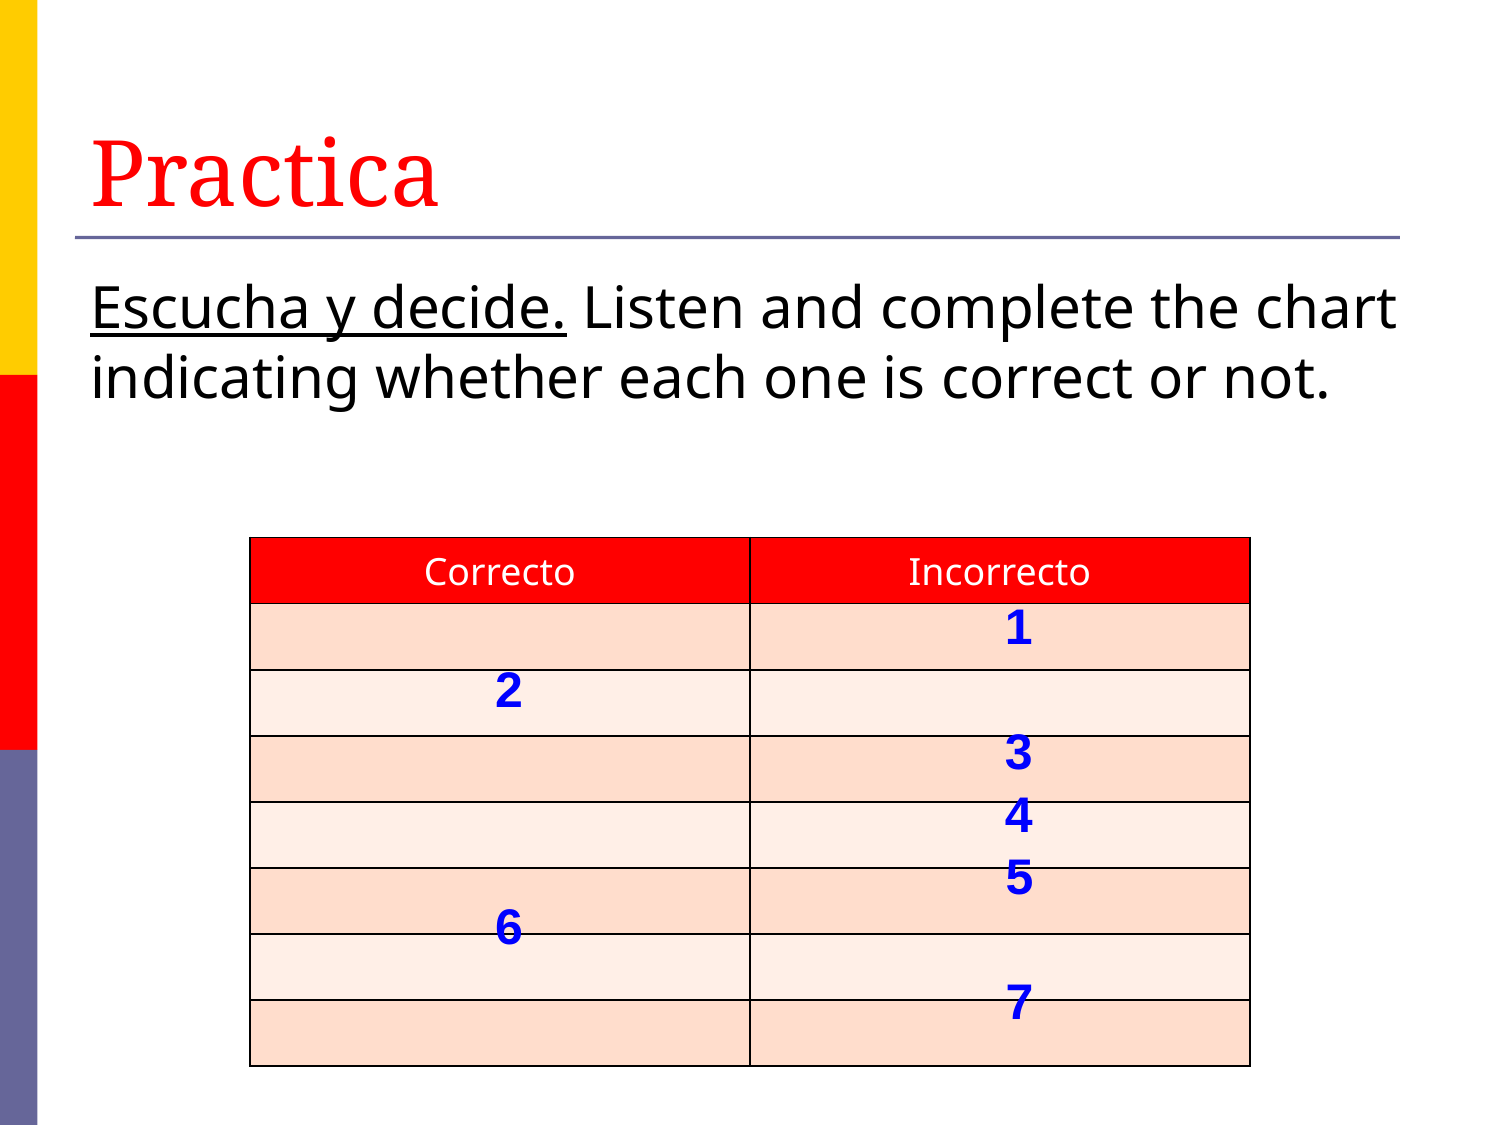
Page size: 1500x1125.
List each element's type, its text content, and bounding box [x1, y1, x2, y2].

table_cell [251, 671, 749, 735]
text_box 4 [874, 774, 1163, 850]
table_cell [751, 803, 875, 867]
table_cell [751, 869, 1249, 933]
list Escucha y decide. Listen and complete the chart indicating whether each one is correct or not. [75, 262, 1425, 1006]
table_cell [751, 737, 874, 801]
table_cell [251, 604, 749, 669]
text_box 7 [875, 962, 1164, 1037]
text_box 6 [365, 887, 653, 963]
table_cell [1163, 803, 1249, 867]
text_box 5 [875, 837, 1164, 913]
table_cell [751, 604, 1249, 669]
title Practica [75, 45, 1425, 233]
table_cell [1163, 737, 1249, 801]
table_cell [251, 737, 749, 801]
table_header Incorrecto [751, 538, 1249, 603]
table_cell [251, 803, 749, 867]
text_box 3 [874, 712, 1163, 774]
table_cell [751, 671, 1249, 735]
table_cell [751, 935, 1249, 999]
text_box 1 [874, 587, 1163, 663]
table_cell [251, 1001, 749, 1065]
table_cell [751, 1001, 1249, 1065]
text_box 2 [365, 649, 653, 725]
table_cell [251, 869, 749, 933]
table_header Correcto [251, 538, 749, 603]
table_cell [251, 935, 749, 999]
